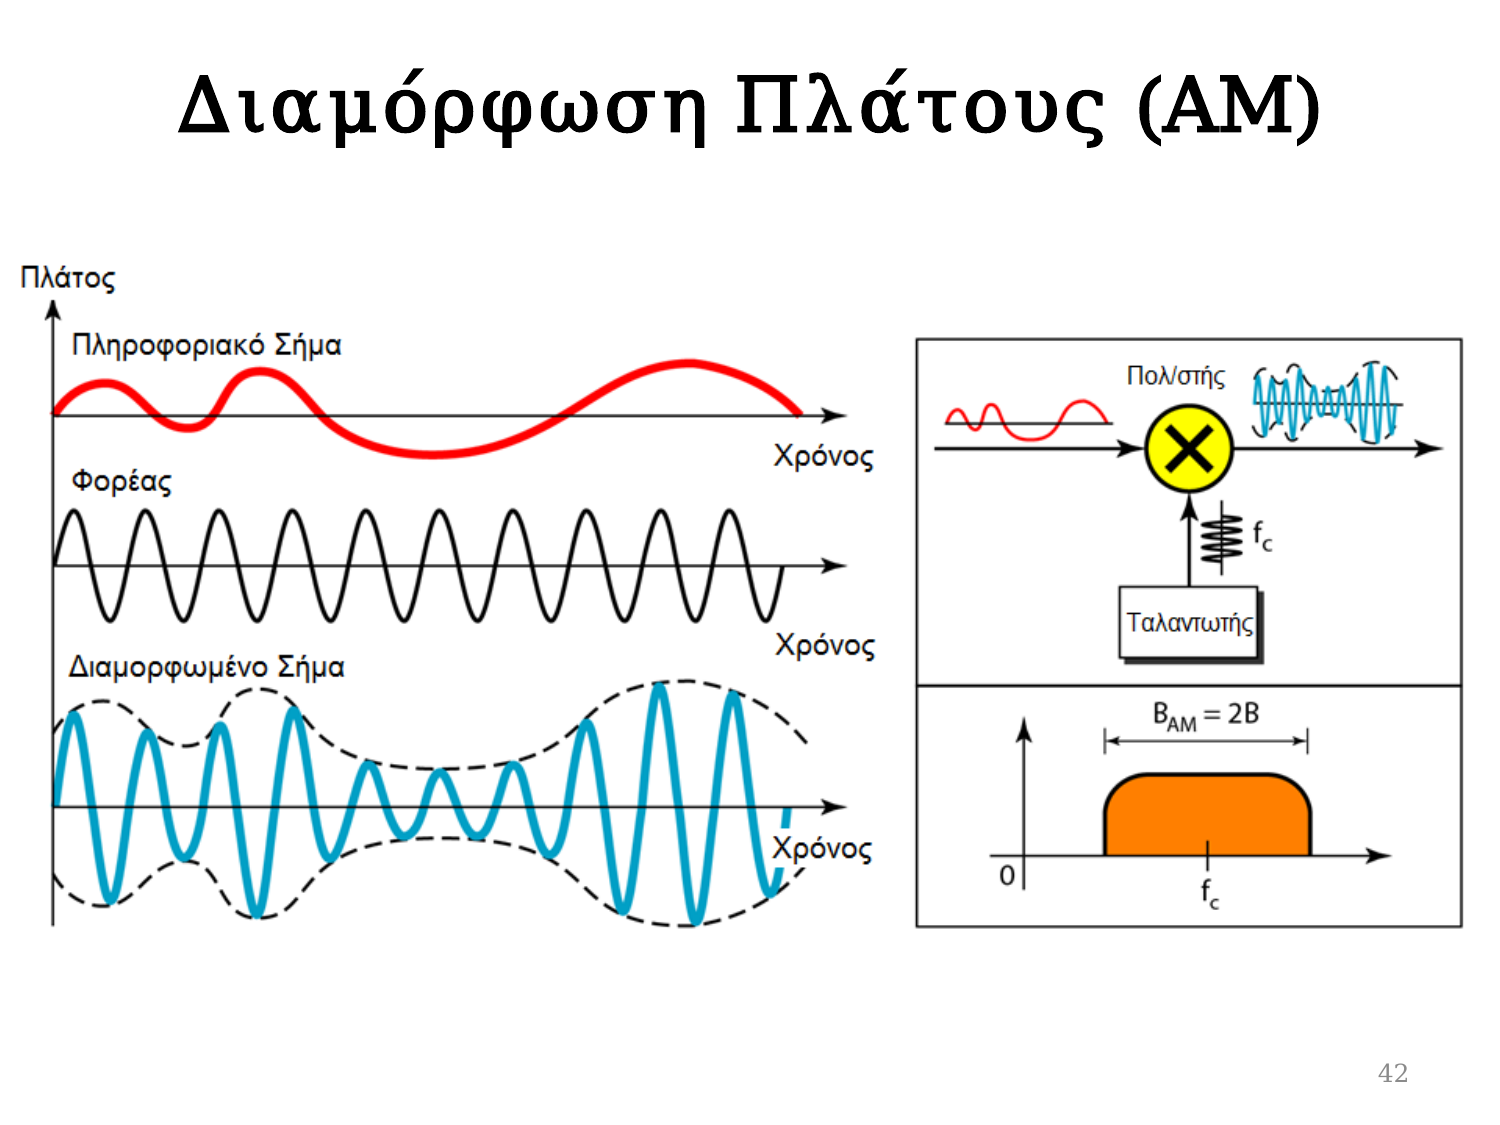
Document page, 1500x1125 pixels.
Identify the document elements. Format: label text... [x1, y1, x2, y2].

title Διαμόρφωση Πλάτους (AM) [75, 7, 1425, 195]
slide_number 42 [1222, 1042, 1425, 1103]
picture [17, 255, 1483, 961]
